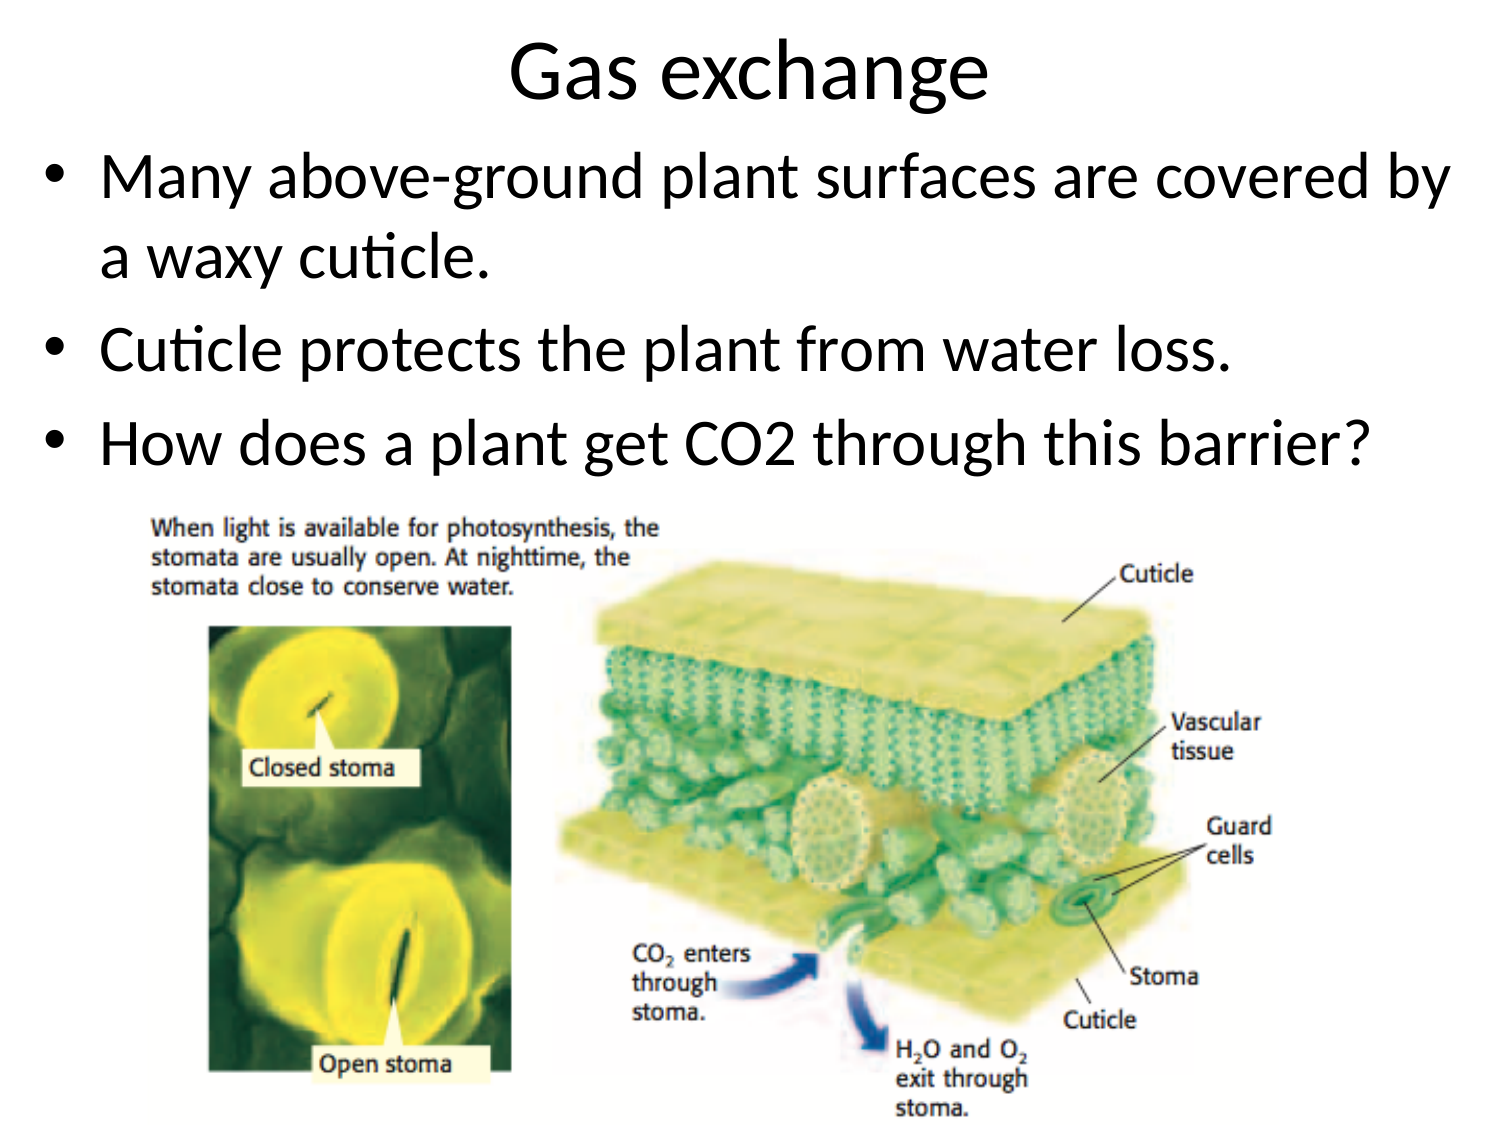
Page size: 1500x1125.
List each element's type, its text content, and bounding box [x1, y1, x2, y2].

list Many above-ground plant surfaces are covered by a waxy cuticle. Cuticle protects the plant from water loss. How does a plant get CO2 through this barrier? [28, 124, 1471, 503]
title Gas exchange [75, 4, 1425, 124]
picture [146, 514, 1279, 1125]
